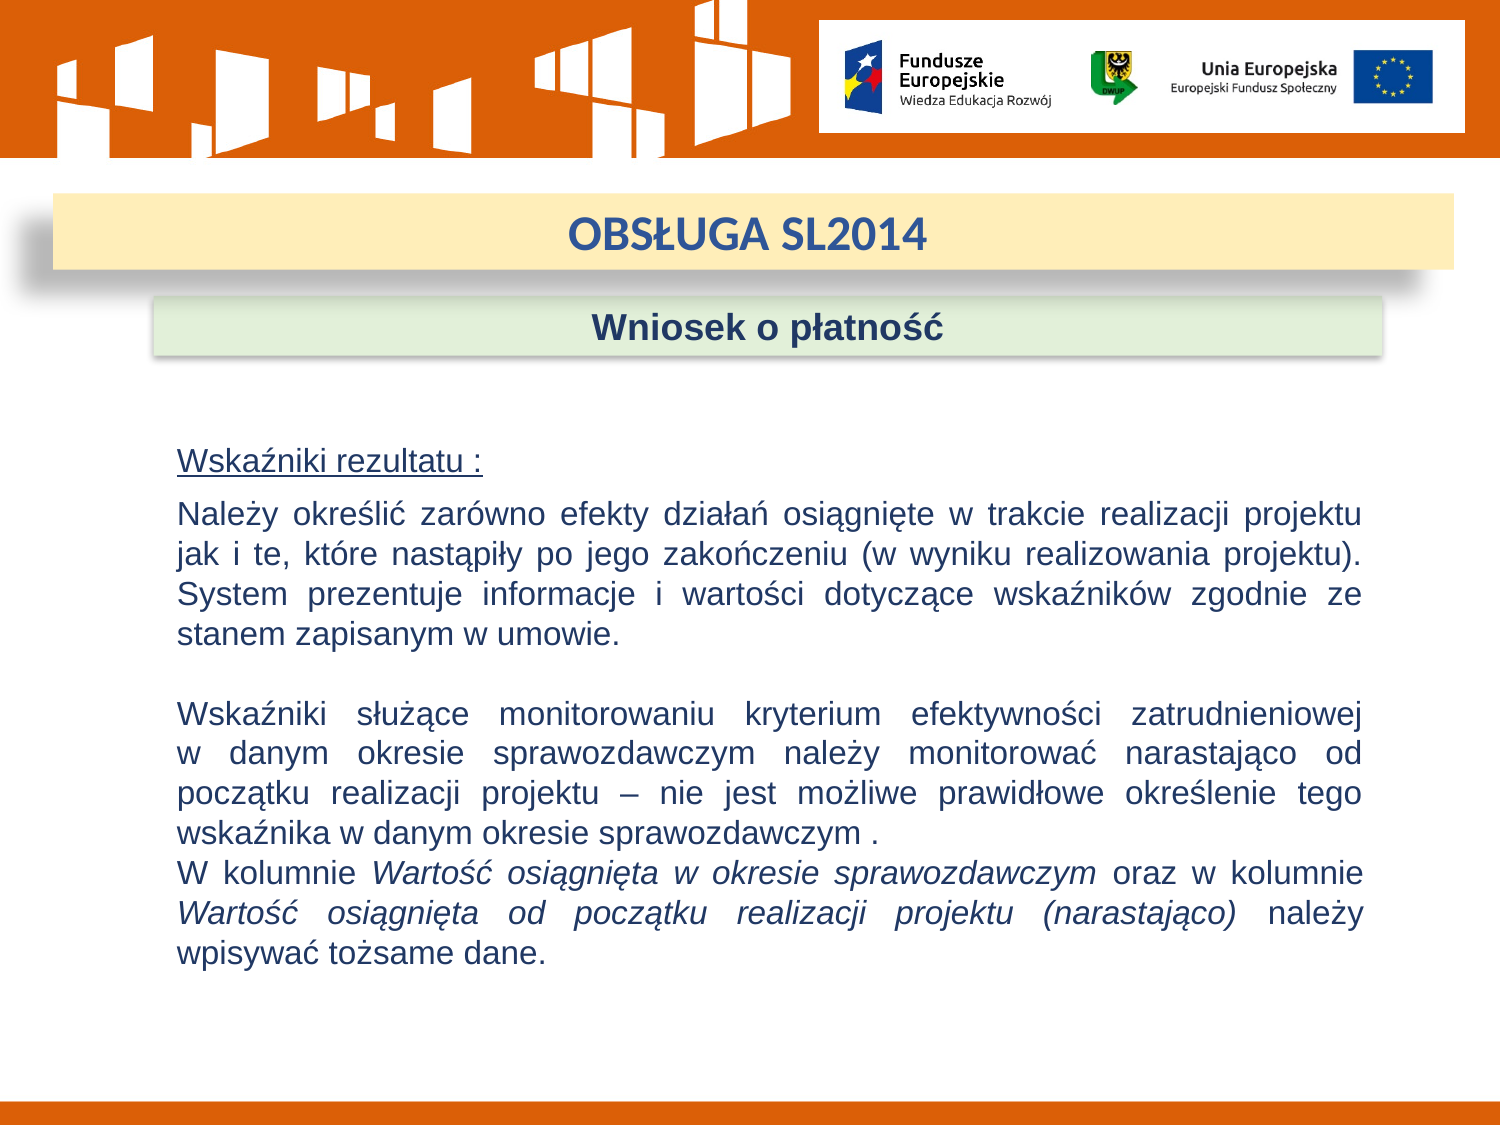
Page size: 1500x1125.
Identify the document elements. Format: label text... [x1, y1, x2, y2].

text_box Wskaźniki rezultatu : Należy określić zarówno efekty działań osiągnięte w trakcie realizacji projektu jak i te, które nastąpiły po jego zakończeniu (w wyniku realizowania projektu). System prezentuje informacje i wartości dotyczące wskaźników zgodnie ze stanem zapisanym w umowie. Wskaźniki służące monitorowaniu kryterium efektywności zatrudnieniowej w danym okresie sprawozdawczym należy monitorować narastająco od początku realizacji projektu – nie jest możliwe prawidłowe określenie tego wskaźnika w danym okresie sprawozdawczym . W kolumnie Wartość osiągnięta w okresie sprawozdawczym oraz w kolumnie Wartość osiągnięta od początku realizacji projektu (narastająco) należy wpisywać tożsame dane. [162, 392, 1379, 979]
text_box [819, 20, 1465, 133]
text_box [826, 21, 1450, 133]
text_box OBSŁUGA SL2014 [53, 193, 1454, 270]
text_box Wniosek o płatność [153, 309, 1383, 356]
picture [0, 0, 1500, 1125]
